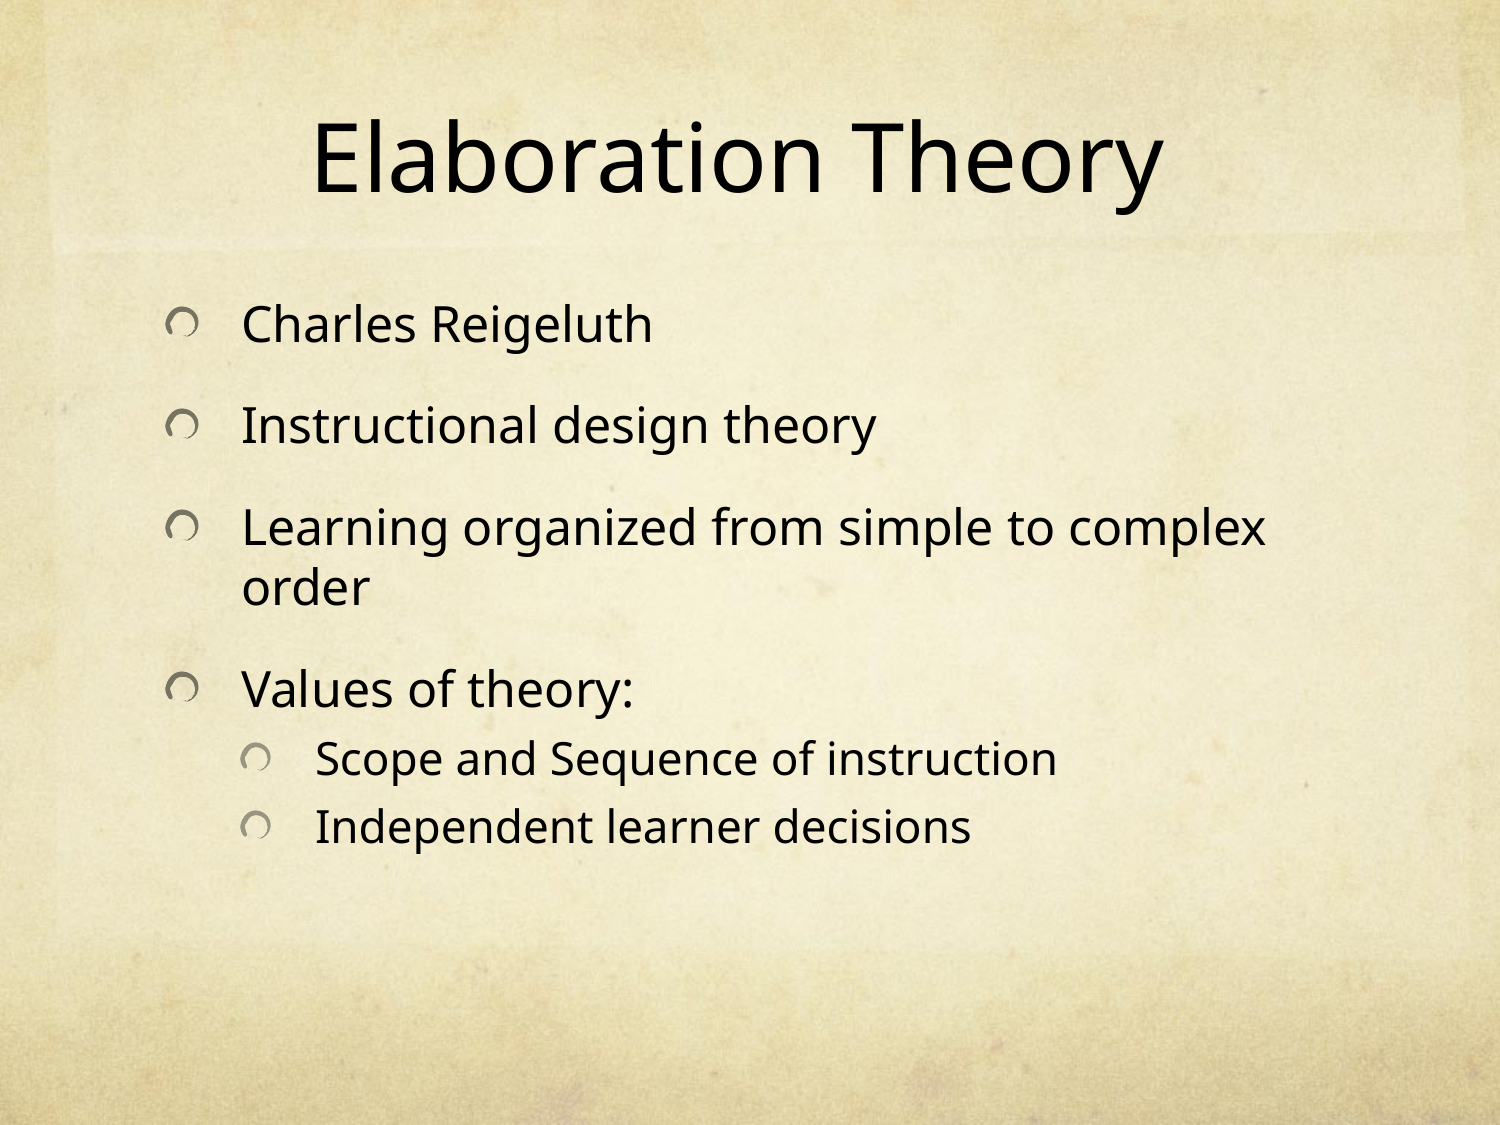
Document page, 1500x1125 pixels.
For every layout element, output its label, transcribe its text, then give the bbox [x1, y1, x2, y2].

picture [0, 0, 1500, 1125]
list Charles Reigeluth Instructional design theory Learning organized from simple to complex order Values of theory: Scope and Sequence of instruction Independent learner decisions [150, 284, 1350, 950]
title Elaboration Theory [150, 82, 1350, 225]
